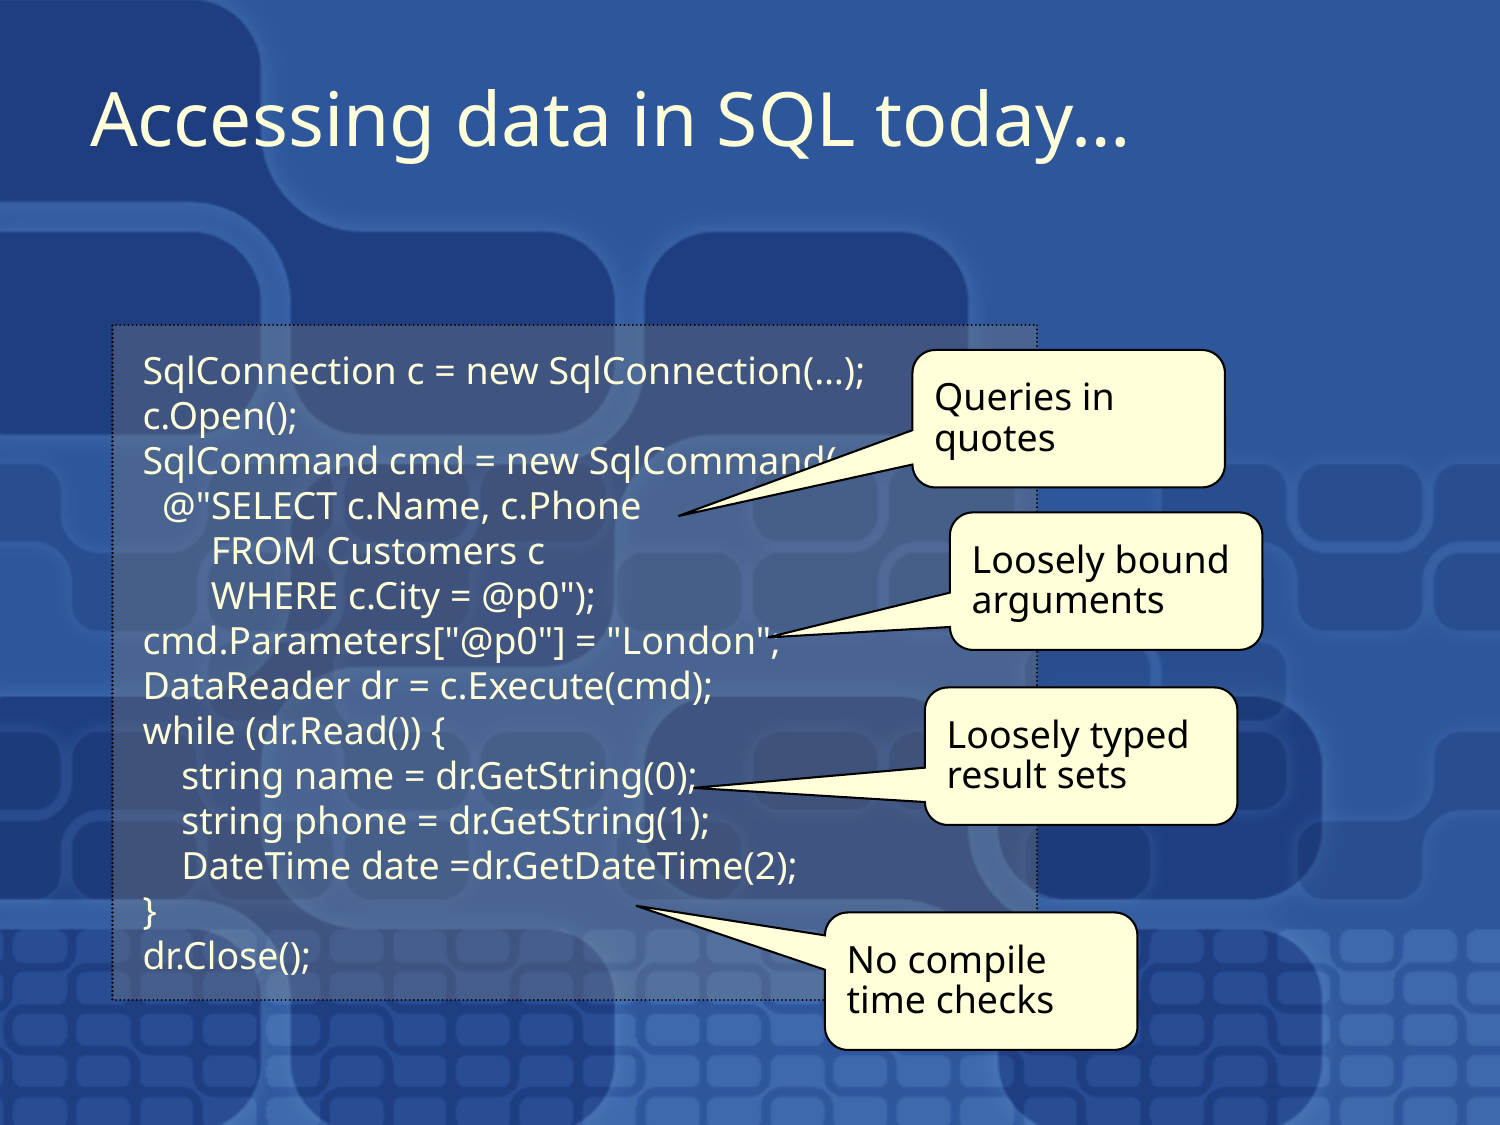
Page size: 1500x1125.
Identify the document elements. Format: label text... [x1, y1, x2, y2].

text_box No compile time checks [635, 905, 1138, 1050]
picture [0, 0, 1500, 1125]
text_box Queries in quotes [678, 349, 1225, 517]
text_box Loosely typed result sets [693, 687, 1238, 825]
text_box SqlConnection c = new SqlConnection(…); c.Open(); SqlCommand cmd = new SqlCommand( @"SELECT c.Name, c.Phone FROM Customers c WHERE c.City = @p0"); cmd.Parameters["@p0"] = "London"; DataReader dr = c.Execute(cmd); while (dr.Read()) { string name = dr.GetString(0); string phone = dr.GetString(1); DateTime date =dr.GetDateTime(2); } dr.Close(); [112, 324, 1038, 1000]
text_box Loosely bound arguments [767, 512, 1263, 650]
title Accessing data in SQL today… [74, 44, 1426, 188]
